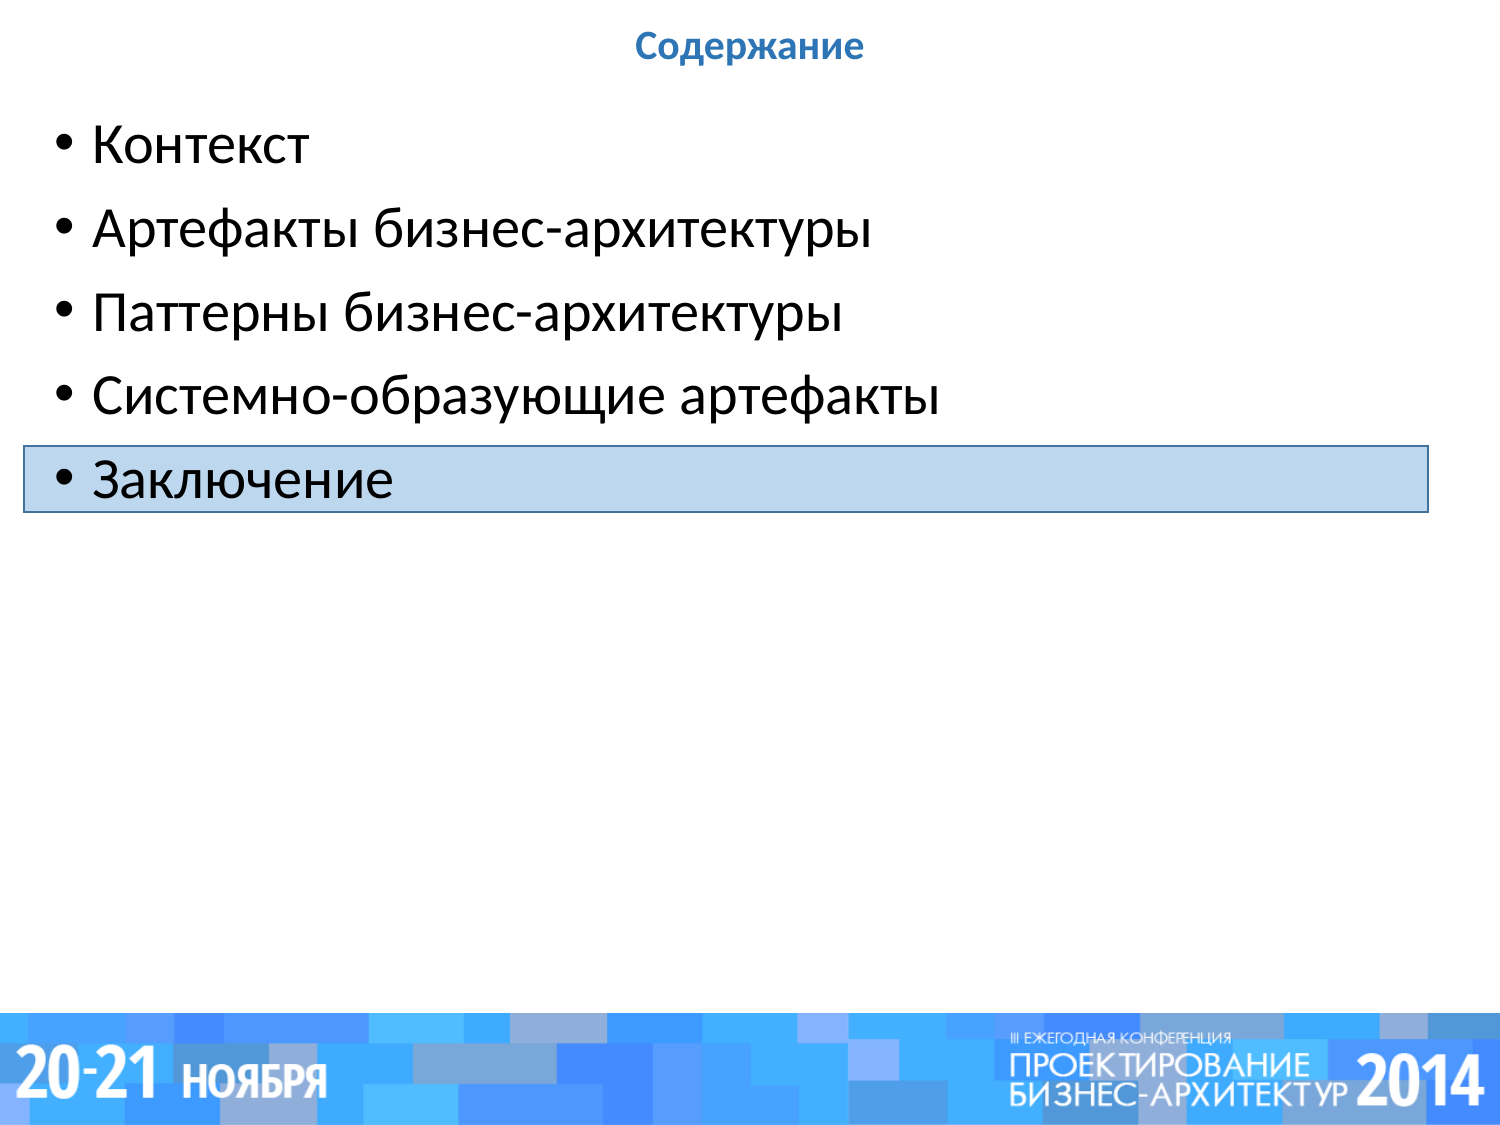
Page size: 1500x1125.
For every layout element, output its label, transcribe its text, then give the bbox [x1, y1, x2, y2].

list Контекст Артефакты бизнес-архитектуры Паттерны бизнес-архитектуры Системно-образующие артефакты Заключение [39, 105, 1465, 1014]
picture [0, 1013, 1500, 1125]
text_box [23, 445, 39, 513]
title Содержание [103, 6, 1397, 89]
